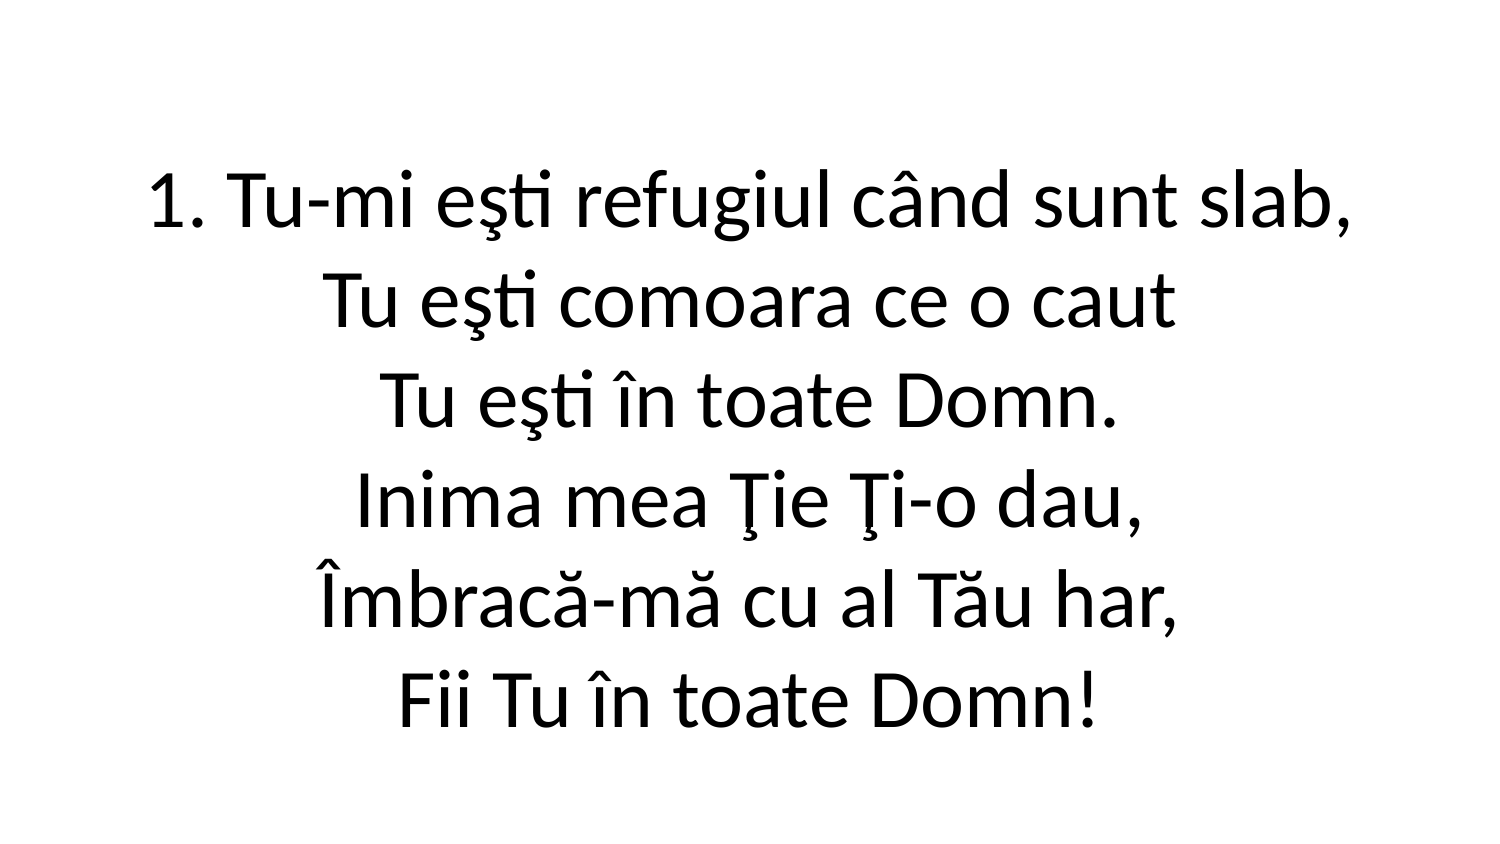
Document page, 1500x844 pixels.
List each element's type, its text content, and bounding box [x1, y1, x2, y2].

text_box 1. Tu-mi eşti refugiul când sunt slab, Tu eşti comoara ce o caut Tu eşti în toate Domn. Inima mea Ţie Ţi-o dau, Îmbracă-mă cu al Tău har, Fii Tu în toate Domn! [130, 92, 1370, 752]
